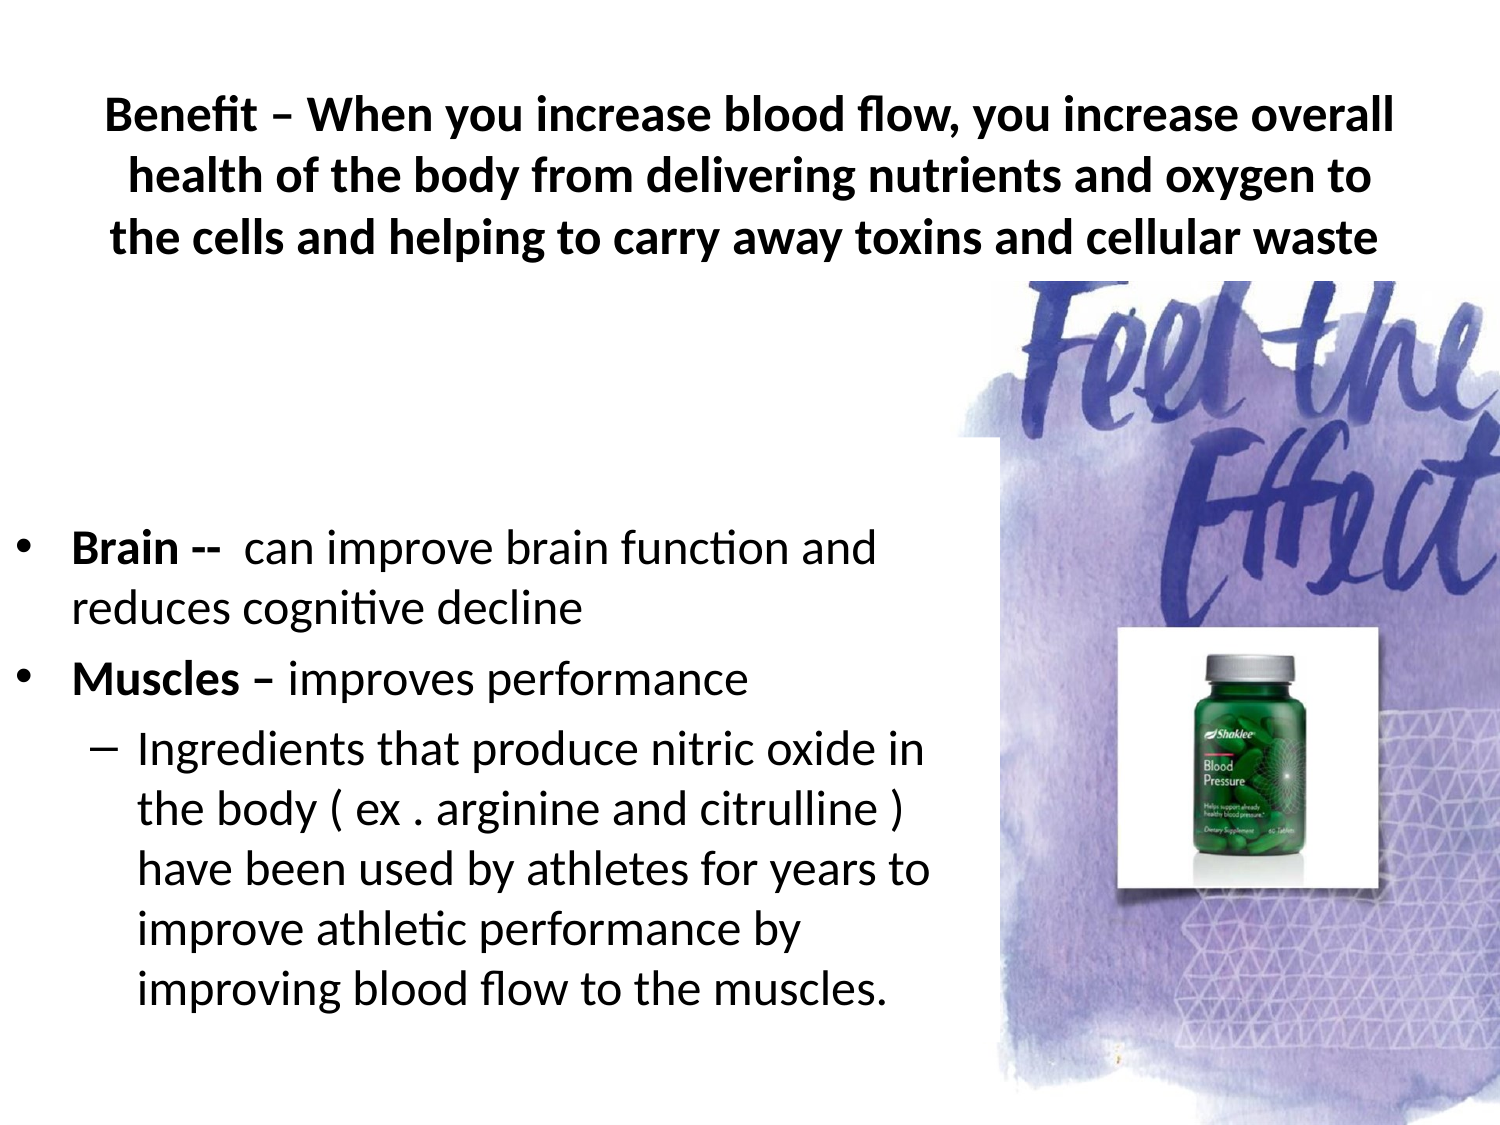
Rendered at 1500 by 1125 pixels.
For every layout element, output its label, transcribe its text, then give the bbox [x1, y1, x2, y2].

title Benefit – When you increase blood flow, you increase overall health of the body from delivering nutrients and oxygen to the cells and helping to carry away toxins and cellular waste [75, 45, 1425, 279]
picture [0, 280, 1500, 1125]
